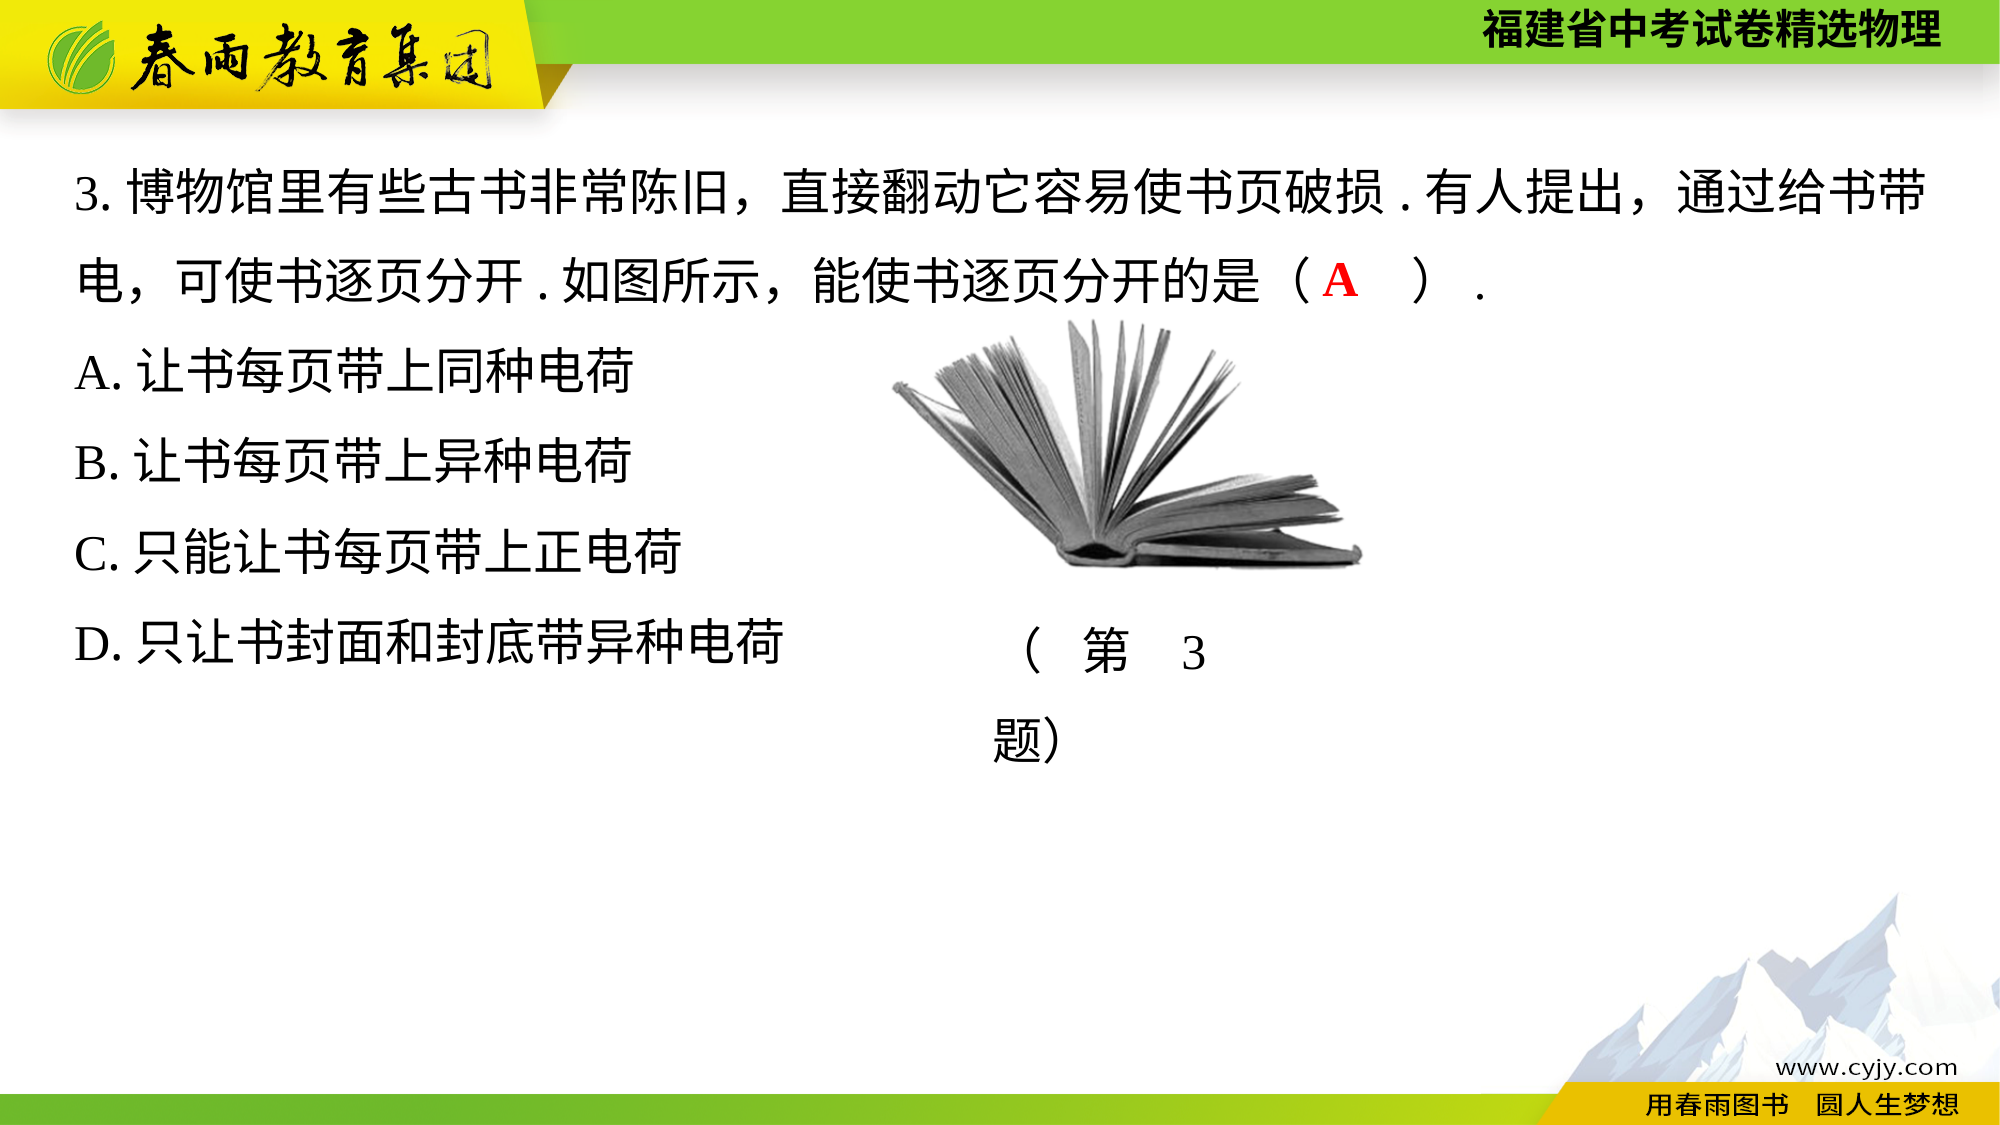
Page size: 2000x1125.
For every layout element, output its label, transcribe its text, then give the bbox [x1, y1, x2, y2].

picture [0, 0, 2000, 1125]
text_box A [1307, 238, 1374, 312]
text_box （第3题） [978, 587, 1233, 687]
list 3.博物馆里有些古书非常陈旧，直接翻动它容易使书页破损.有人提出，通过给书带电，可使书逐页分开.如图所示，能使书逐页分开的是（ ）. A.让书每页带上同种电荷 B.让书每页带上异种电荷 C.只能让书每页带上正电荷 D.只让书封面和封底带异种电荷 [59, 122, 1944, 683]
